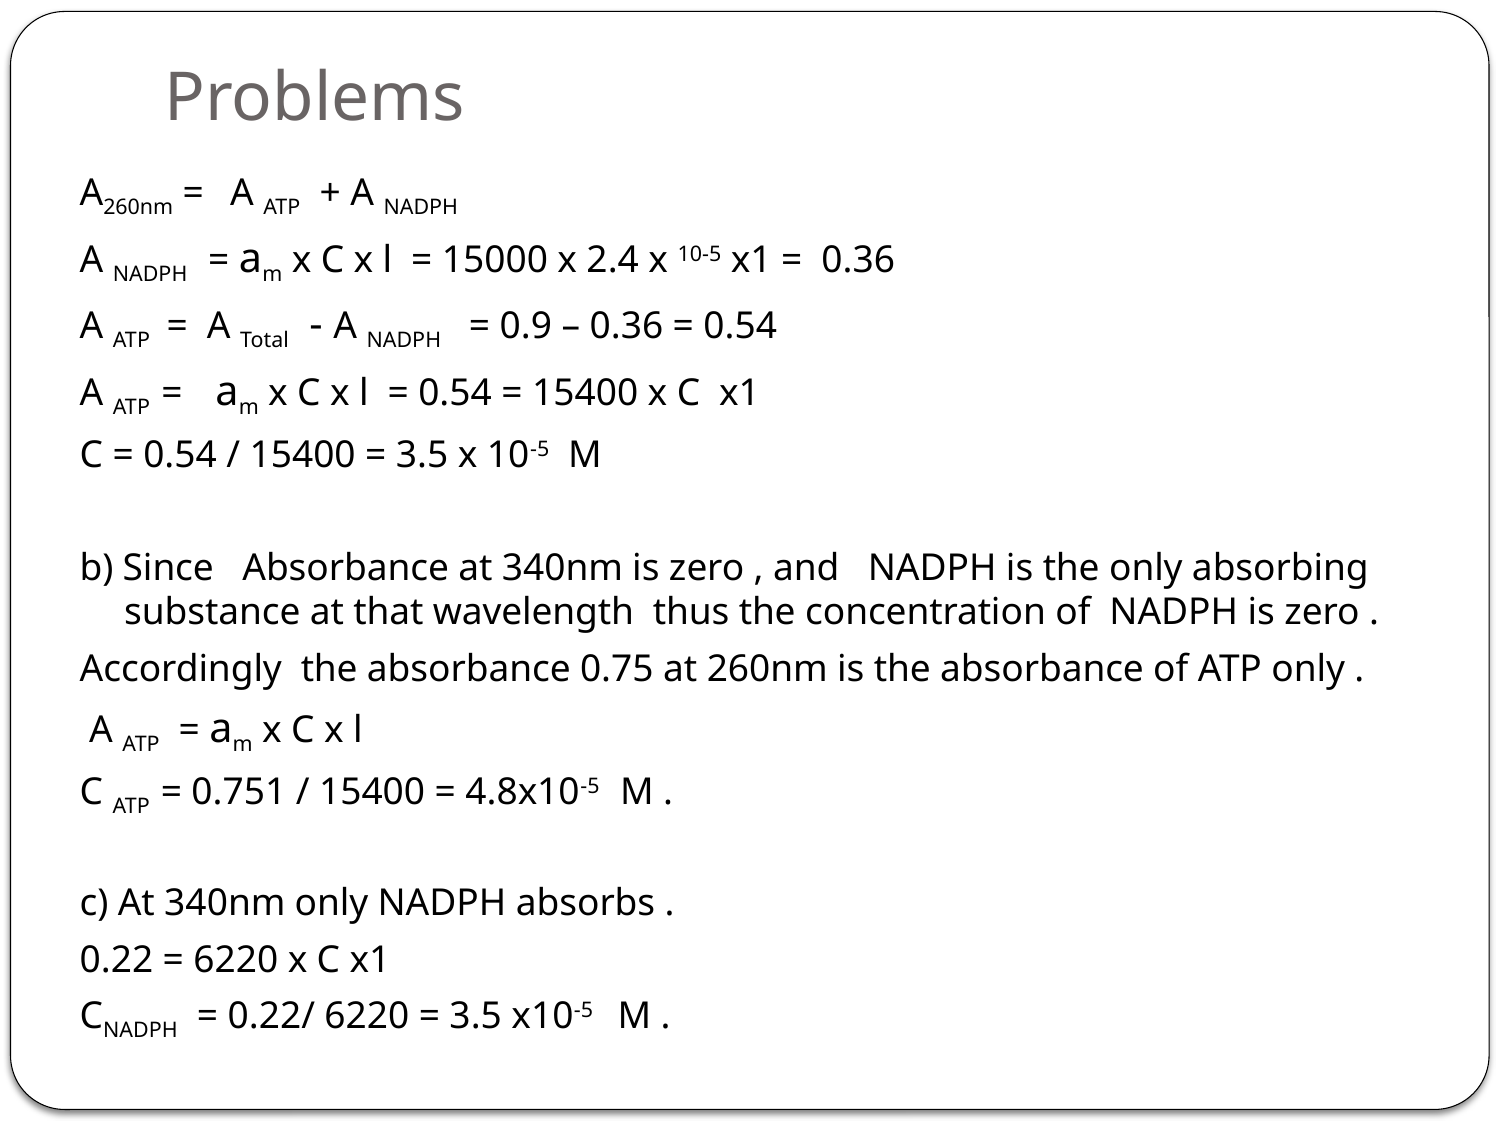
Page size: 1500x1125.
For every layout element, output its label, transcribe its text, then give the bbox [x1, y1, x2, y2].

list A260nm = A ATP + A NADPH A NADPH = am x C x l = 15000 x 2.4 x 10-5 x1 = 0.36 A ATP = A Total - A NADPH = 0.9 – 0.36 = 0.54 A ATP = am x C x l = 0.54 = 15400 x C x1 C = 0.54 / 15400 = 3.5 x 10-5 M b) Since Absorbance at 340nm is zero , and NADPH is the only absorbing substance at that wavelength thus the concentration of NADPH is zero . Accordingly the absorbance 0.75 at 260nm is the absorbance of ATP only . A ATP = am x C x l C ATP = 0.751 / 15400 = 4.8x10-5 M . c) At 340nm only NADPH absorbs . 0.22 = 6220 x C x1 CNADPH = 0.22/ 6220 = 3.5 x10-5 M . [64, 160, 1425, 1059]
title Problems [150, 45, 1425, 149]
